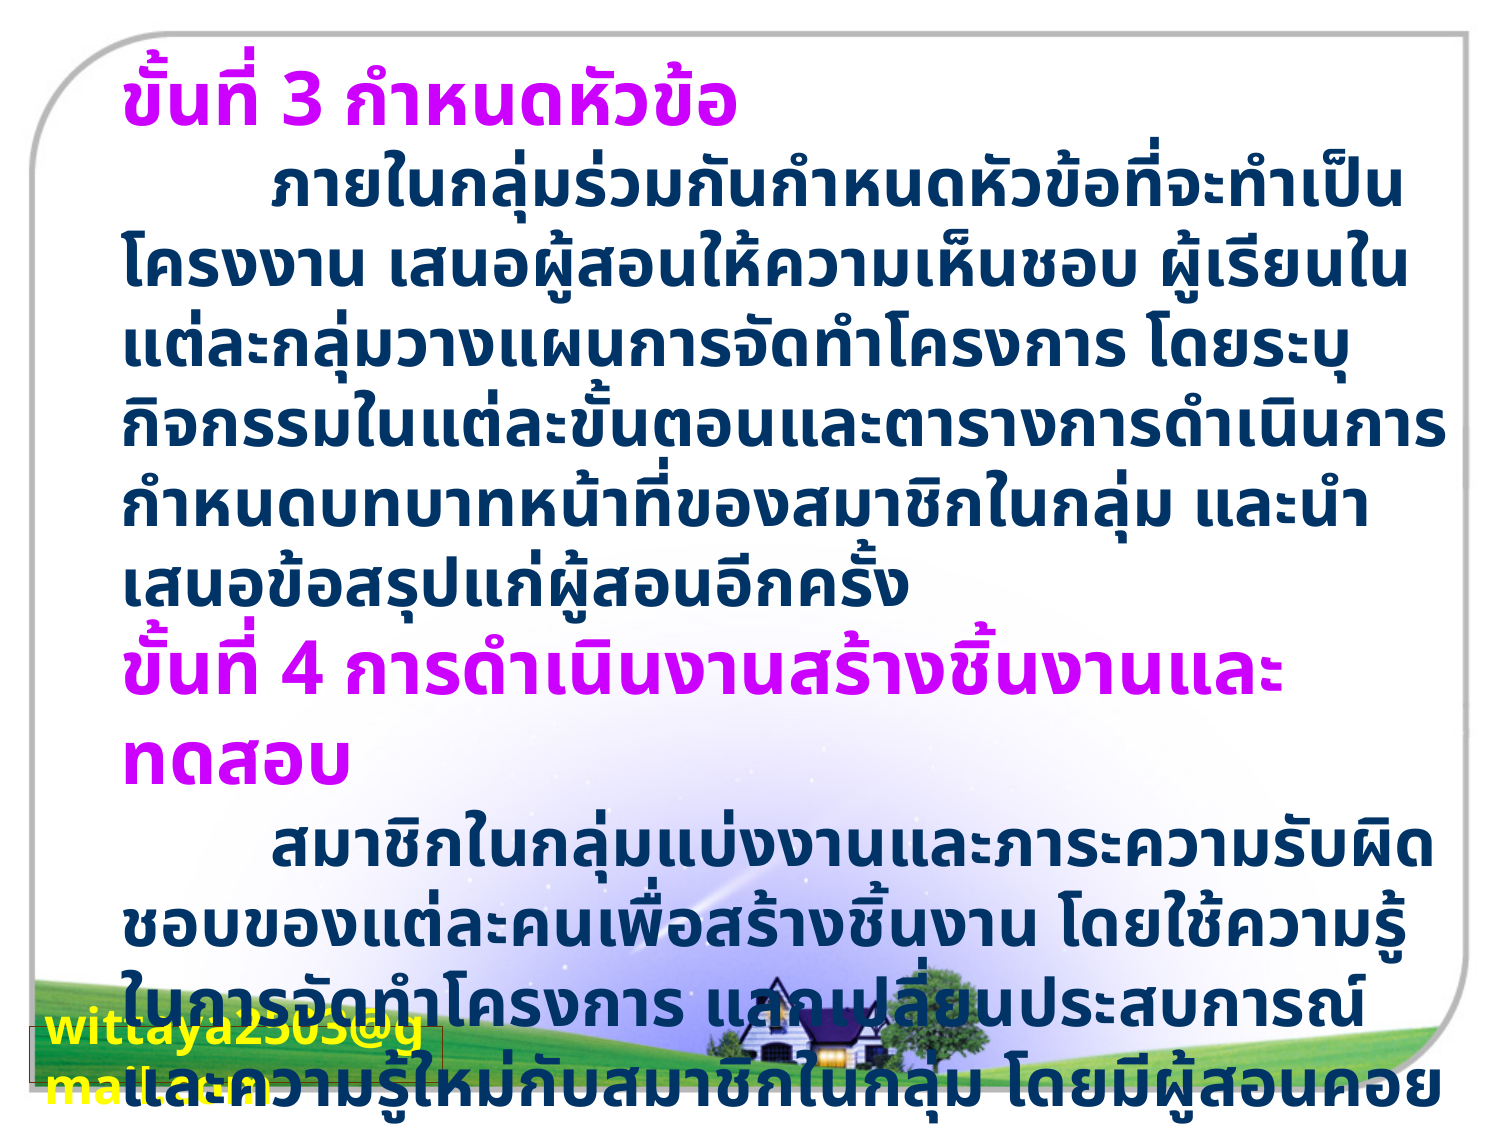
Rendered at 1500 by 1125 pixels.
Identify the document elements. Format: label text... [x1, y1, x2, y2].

picture [0, 0, 1500, 1125]
slide_number 22 [1181, 1054, 1495, 1125]
text_box ขั้นที่ 3 กำหนดหัวข้อ ภายในกลุ่มร่วมกันกำหนดหัวข้อที่จะทำเป็นโครงงาน เสนอผู้สอนให้ความเห็นชอบ ผู้เรียนในแต่ละกลุ่มวางแผนการจัดทำโครงการ โดยระบุกิจกรรมในแต่ละขั้นตอนและตารางการดำเนินการ กำหนดบทบาทหน้าที่ของสมาชิกในกลุ่ม และนำเสนอข้อสรุปแก่ผู้สอนอีกครั้ง ขั้นที่ 4 การดำเนินงานสร้างชิ้นงานและทดสอบ สมาชิกในกลุ่มแบ่งงานและภาระความรับผิดชอบของแต่ละคนเพื่อสร้างชิ้นงาน โดยใช้ความรู้ในการจัดทำโครงการ แลกเปลี่ยนประสบการณ์และความรู้ใหม่กับสมาชิกในกลุ่ม โดยมีผู้สอนคอยให้คำปรึกษา หลังจากดำเนินการสร้างเสร็จเรียบร้อยแล้ว ต้องมีการทดสอบ เพื่อวัดประสิทธิภาพของงานที่สร้างขึ้นนั้น [106, 42, 1471, 941]
footer wittaya2503@gmail.com [29, 1026, 443, 1083]
